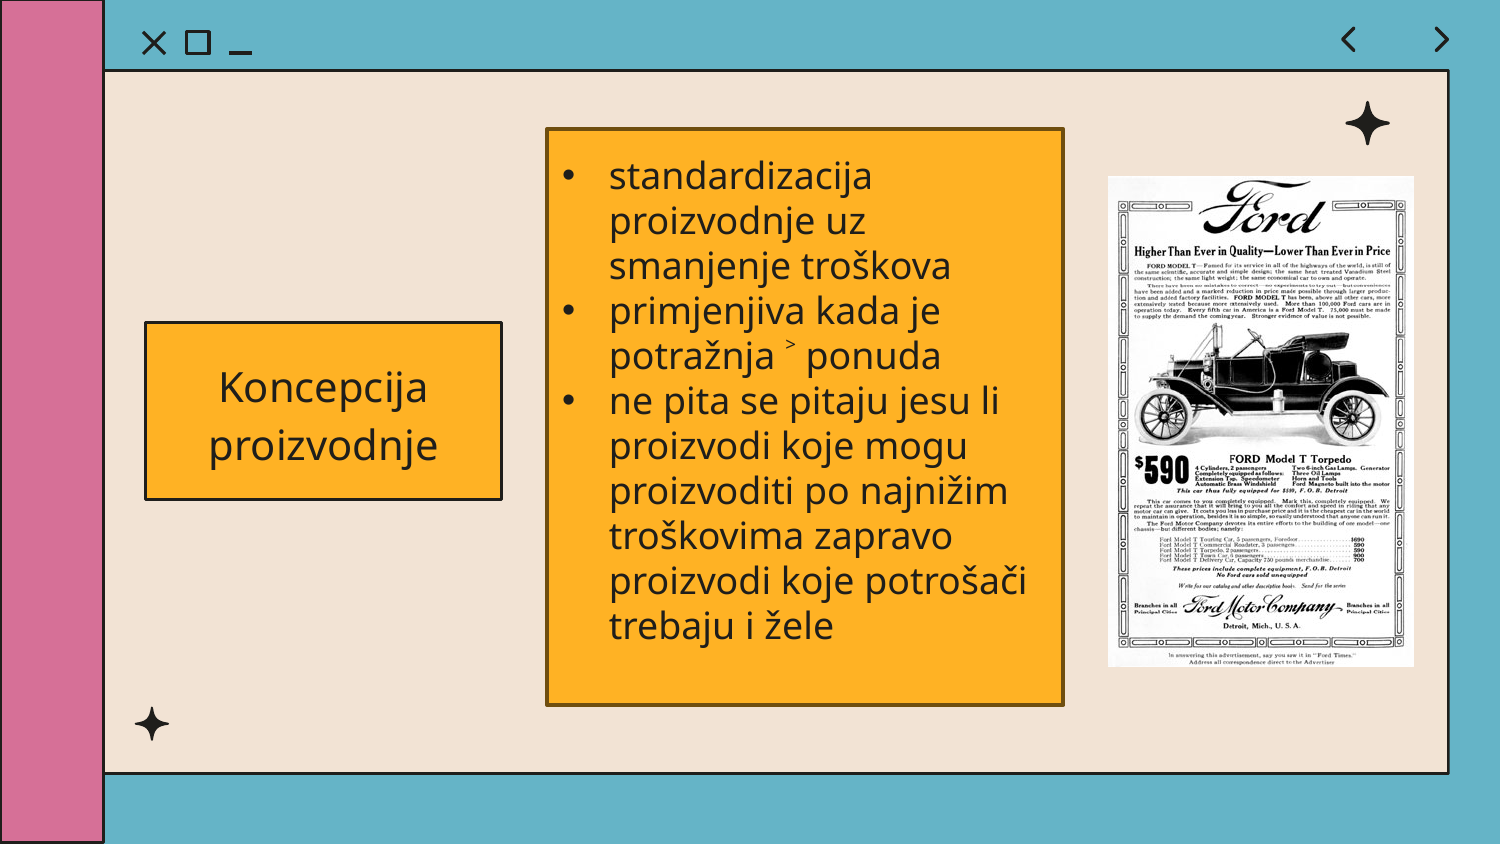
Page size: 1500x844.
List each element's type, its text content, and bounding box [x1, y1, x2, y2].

text_box [1435, 27, 1449, 52]
text_box [1342, 27, 1355, 52]
picture [1108, 176, 1414, 668]
title Koncepcija proizvodnje [144, 321, 503, 501]
subtitle standardizacija proizvodnje uz smanjenje troškova primjenjiva kada je potražnja ˃ ponuda ne pita se pitaju jesu li proizvodi koje mogu proizvoditi po najnižim troškovima zapravo proizvodi koje potrošači trebaju i žele [545, 127, 1065, 707]
